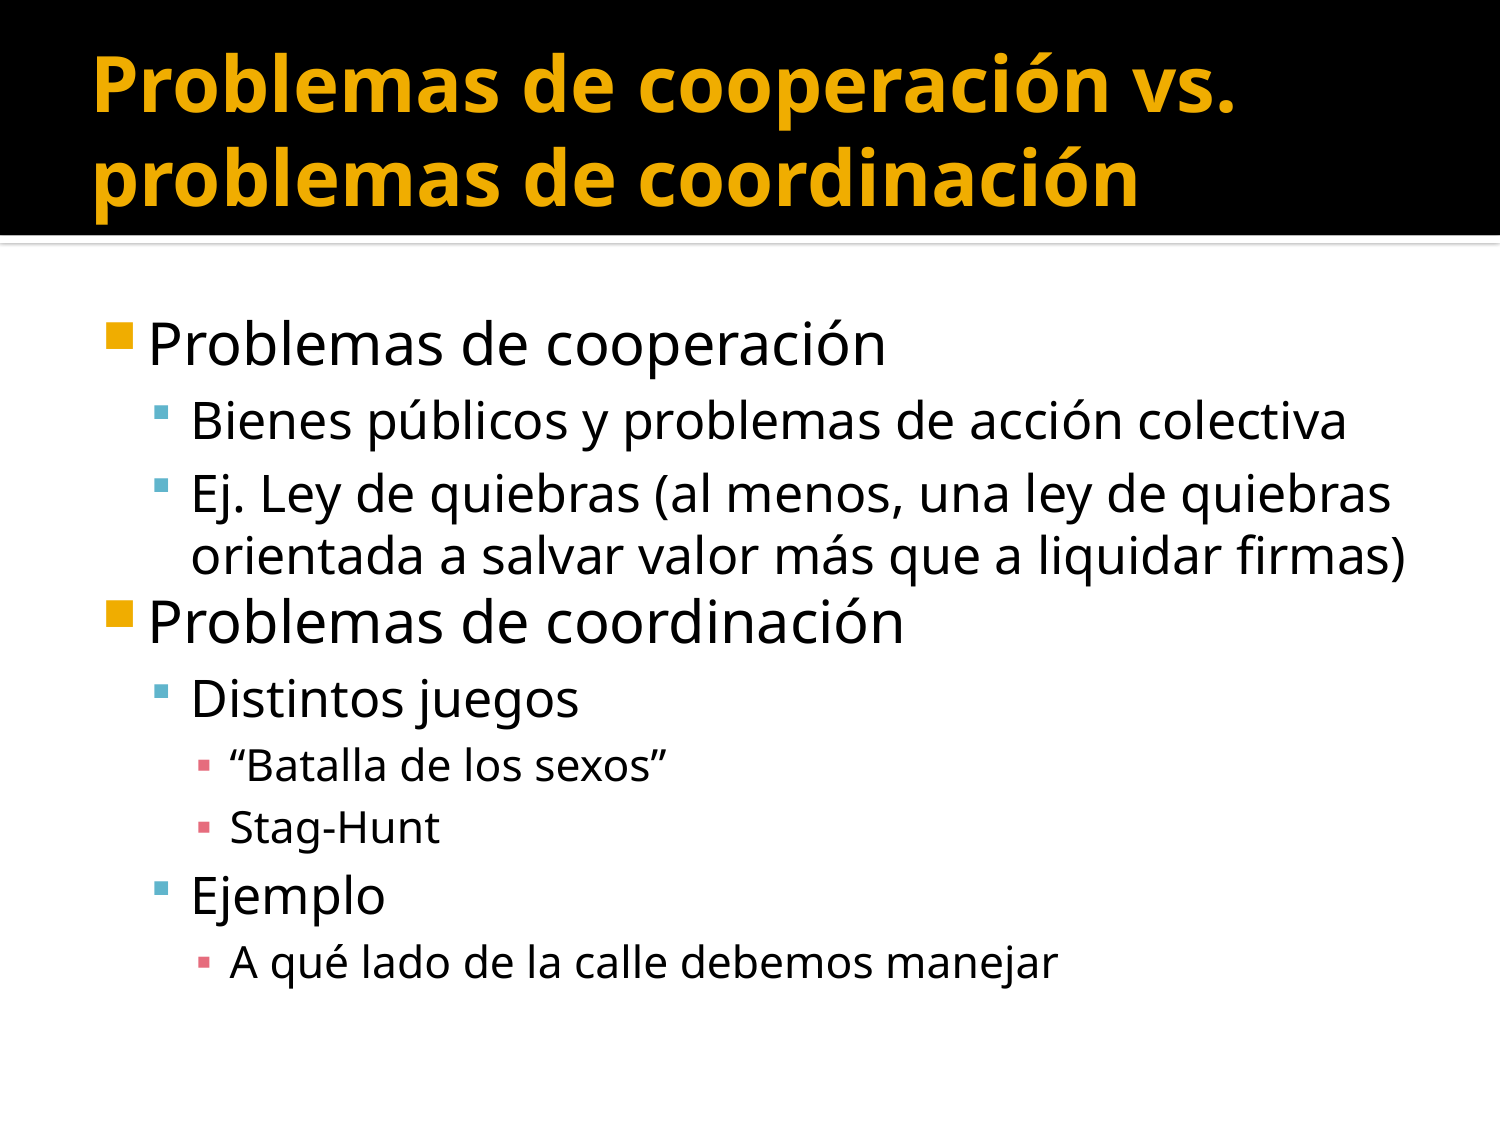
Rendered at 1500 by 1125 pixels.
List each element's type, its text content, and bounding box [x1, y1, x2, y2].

title Problemas de cooperación vs. problemas de coordinación [75, 25, 1425, 231]
list Problemas de cooperación Bienes públicos y problemas de acción colectiva Ej. Ley de quiebras (al menos, una ley de quiebras orientada a salvar valor más que a liquidar firmas) Problemas de coordinación Distintos juegos “Batalla de los sexos” Stag-Hunt Ejemplo A qué lado de la calle debemos manejar [75, 291, 1425, 1050]
